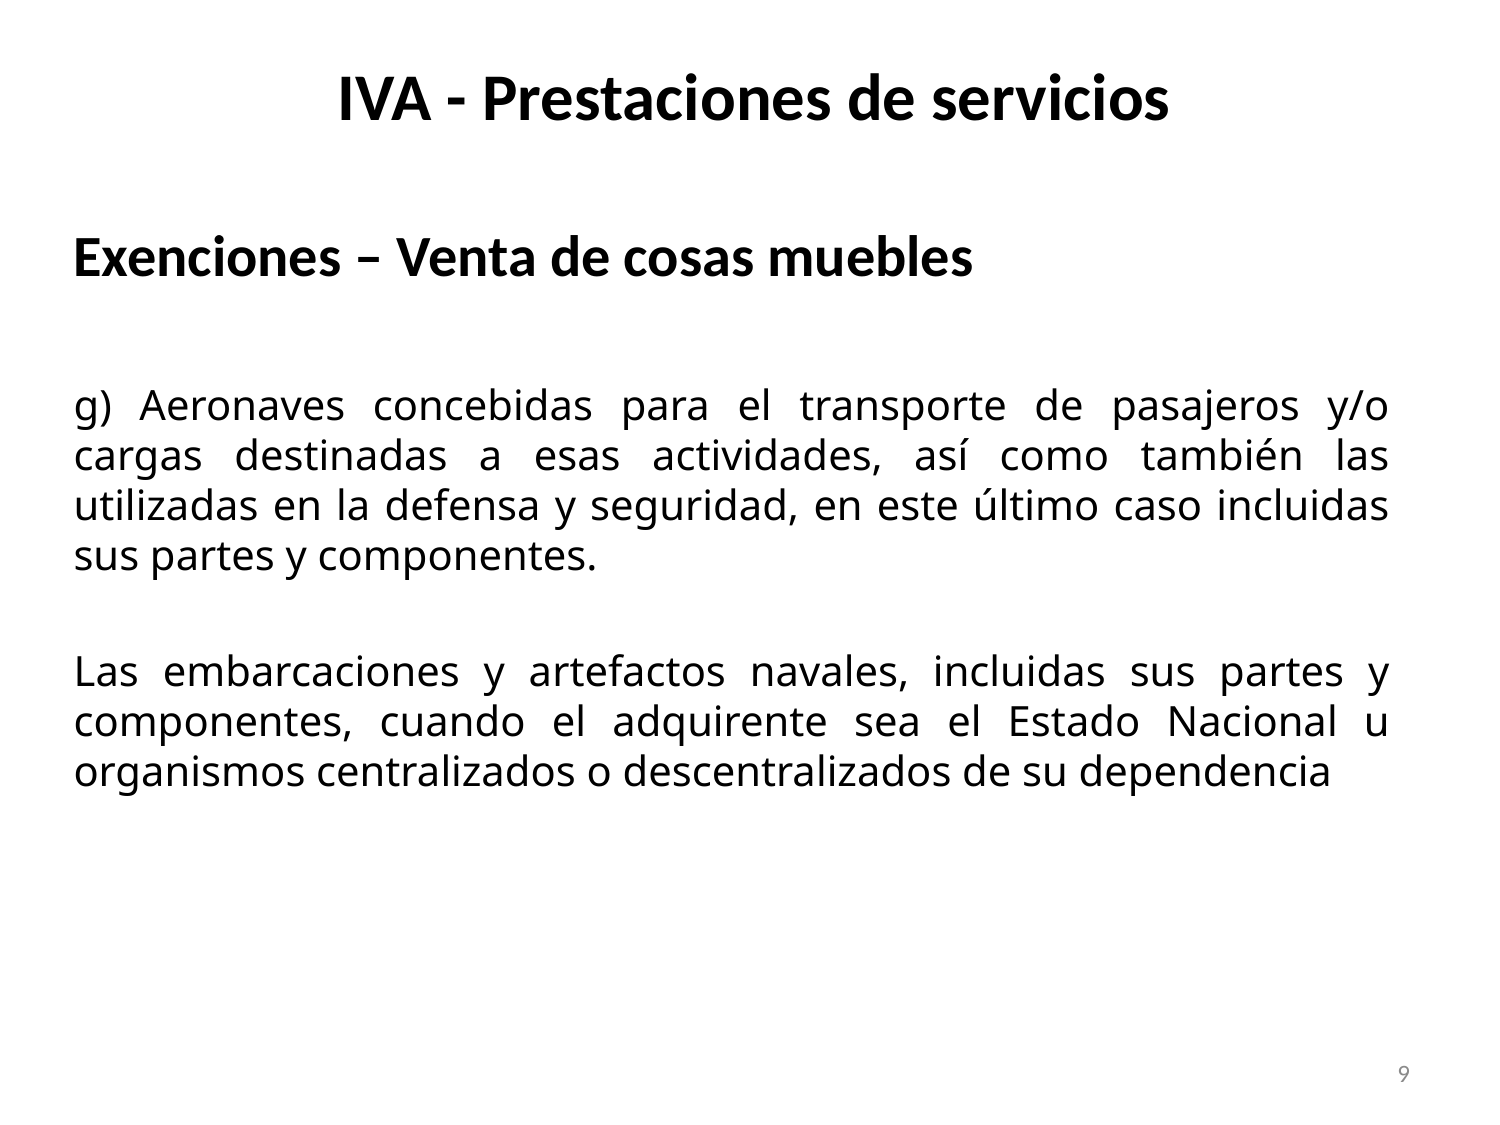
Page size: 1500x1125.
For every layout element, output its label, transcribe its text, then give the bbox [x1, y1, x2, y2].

list Exenciones – Venta de cosas muebles g) Aeronaves concebidas para el transporte de pasajeros y/o cargas destinadas a esas actividades, así como también las utilizadas en la defensa y seguridad, en este último caso incluidas sus partes y componentes. Las embarcaciones y artefactos navales, incluidas sus partes y componentes, cuando el adquirente sea el Estado Nacional u organismos centralizados o descentralizados de su dependencia [58, 210, 1406, 979]
slide_number 9 [1074, 1042, 1425, 1103]
title IVA - Prestaciones de servicios [117, 0, 1393, 188]
